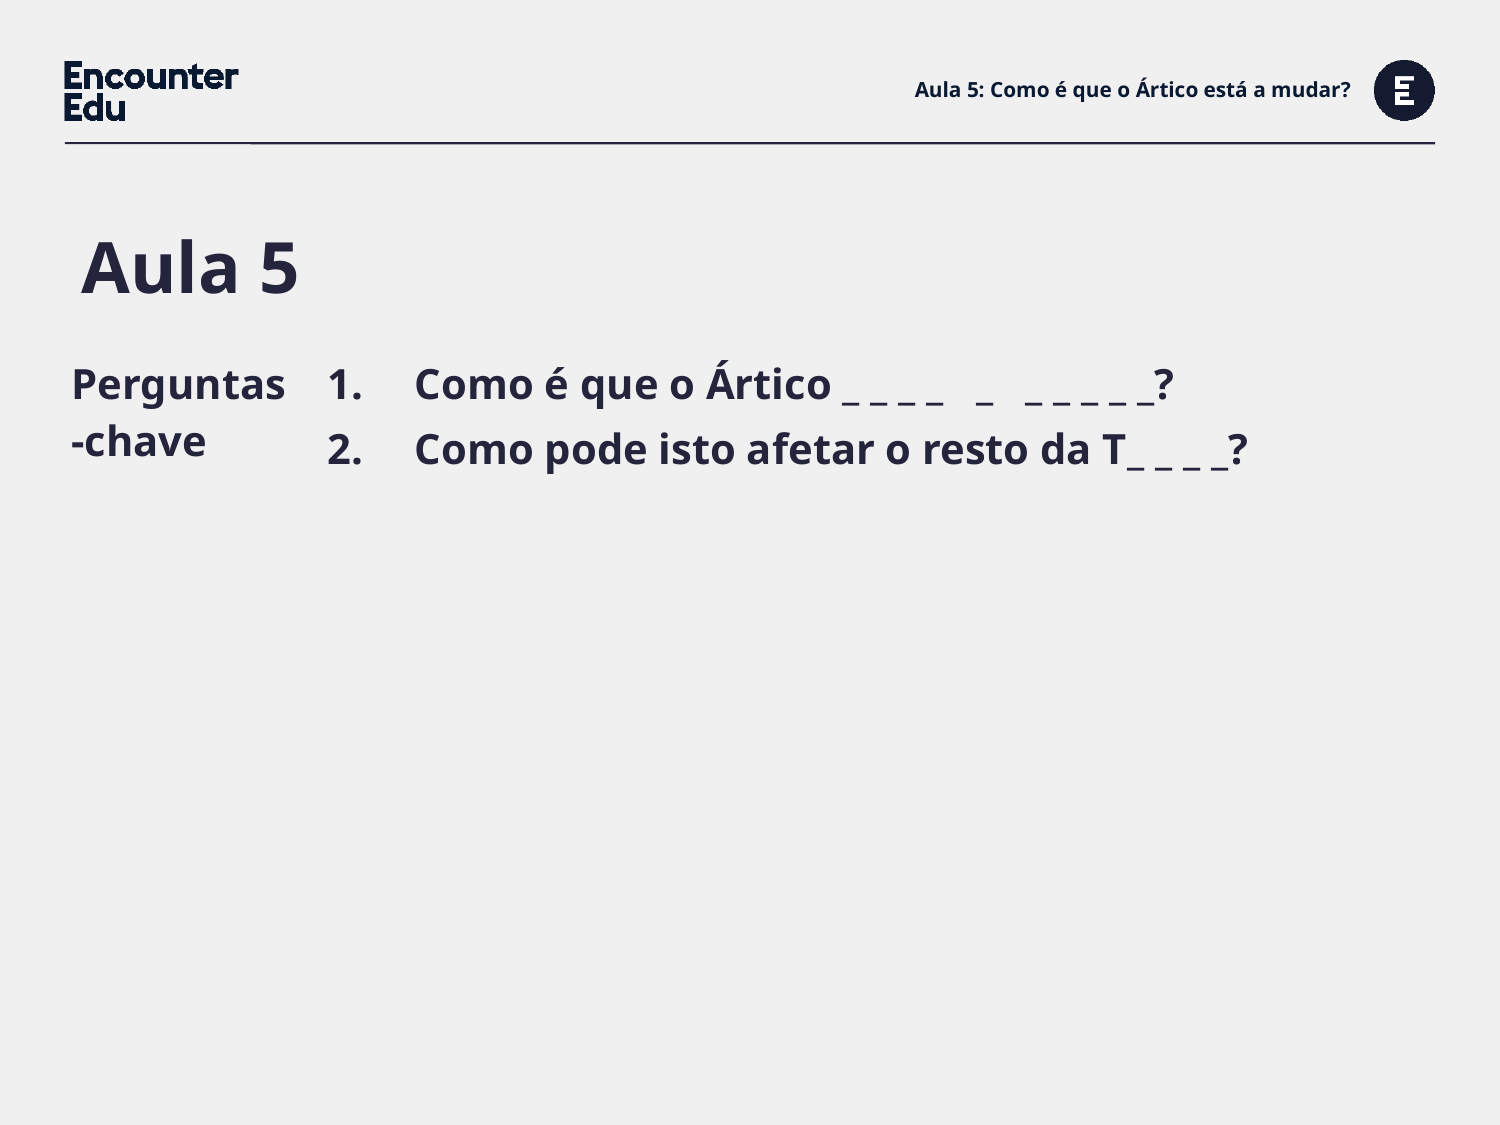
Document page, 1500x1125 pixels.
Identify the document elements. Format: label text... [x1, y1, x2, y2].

table_header Como é que o Ártico _ _ _ _ _ _ _ _ _ _? Como pode isto afetar o resto da T_ _ _ _? [312, 347, 1500, 634]
picture [1372, 58, 1436, 122]
text_box Aula 5 [66, 215, 921, 315]
title Aula 5: Como é que o Ártico está a mudar? [652, 67, 1359, 114]
table_header Perguntas-chave [56, 347, 312, 634]
picture [60, 59, 243, 122]
